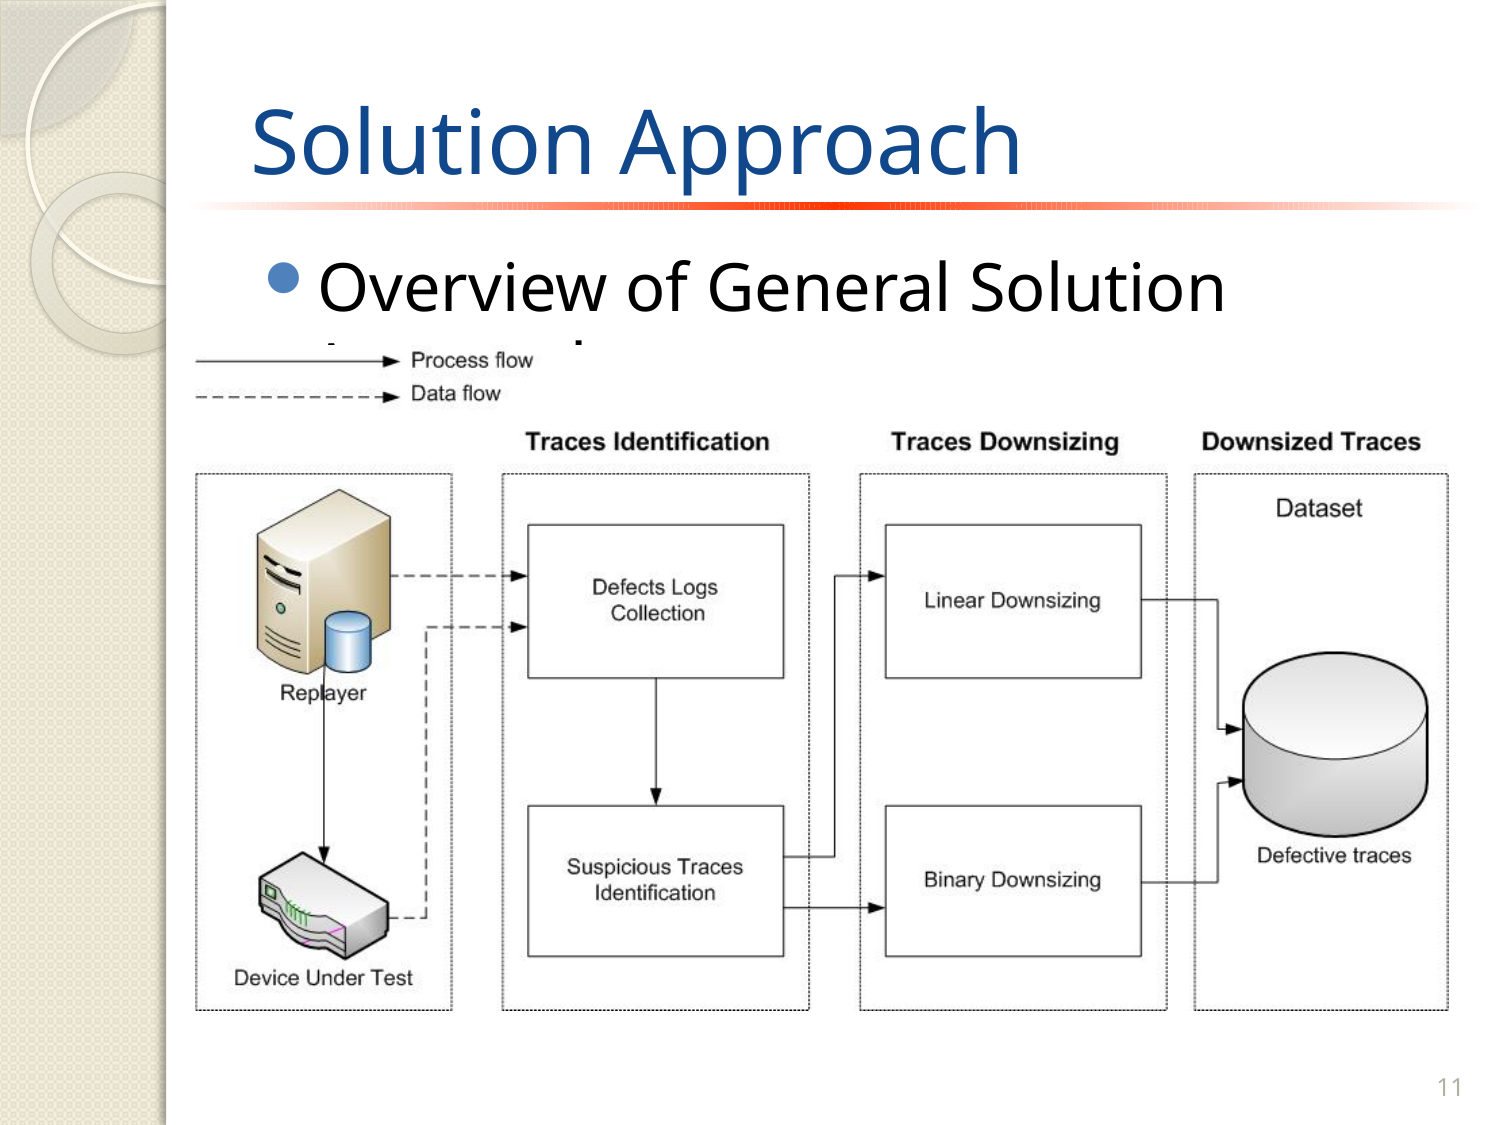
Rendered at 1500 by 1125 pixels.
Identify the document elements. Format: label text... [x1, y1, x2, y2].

list Overview of General Solution Approach [235, 237, 1466, 1025]
title Solution Approach [235, 45, 1466, 233]
picture [195, 345, 1449, 1012]
slide_number 11 [1413, 1034, 1488, 1113]
